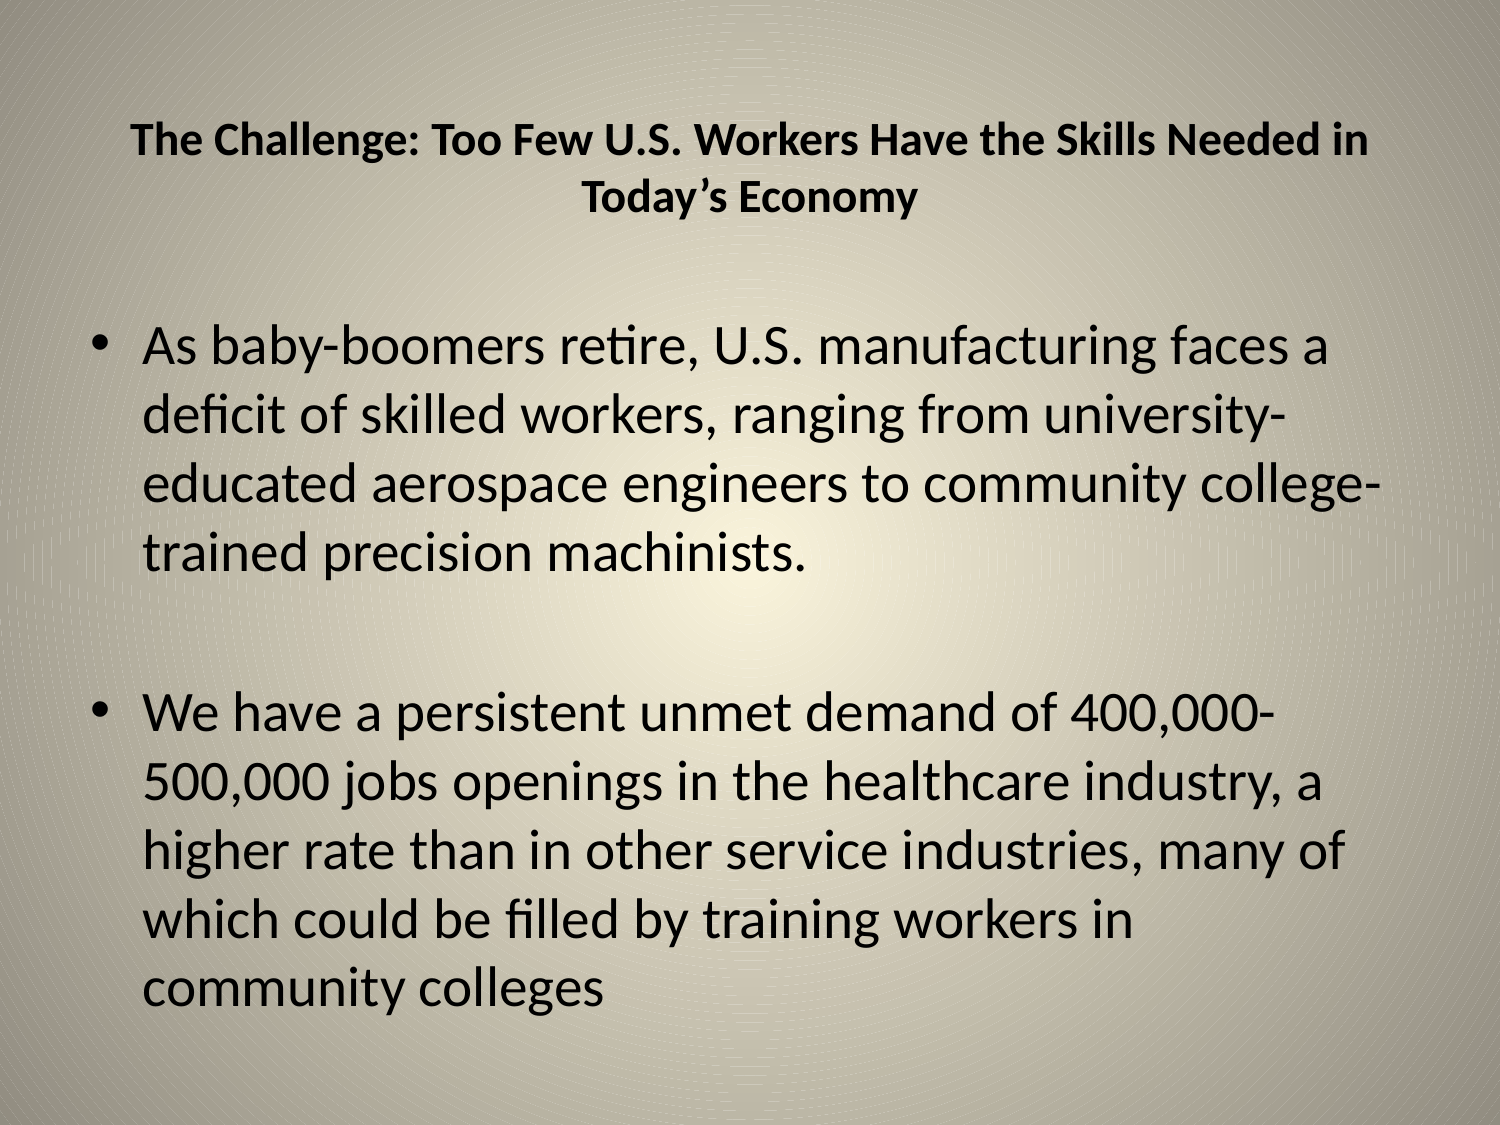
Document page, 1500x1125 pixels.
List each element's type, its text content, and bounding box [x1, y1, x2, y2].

list As baby-boomers retire, U.S. manufacturing faces a deficit of skilled workers, ranging from university-educated aerospace engineers to community college-trained precision machinists. We have a persistent unmet demand of 400,000-500,000 jobs openings in the healthcare industry, a higher rate than in other service industries, many of which could be filled by training workers in community colleges [75, 299, 1425, 1043]
title The Challenge: Too Few U.S. Workers Have the Skills Needed in Today’s Economy [75, 99, 1425, 288]
